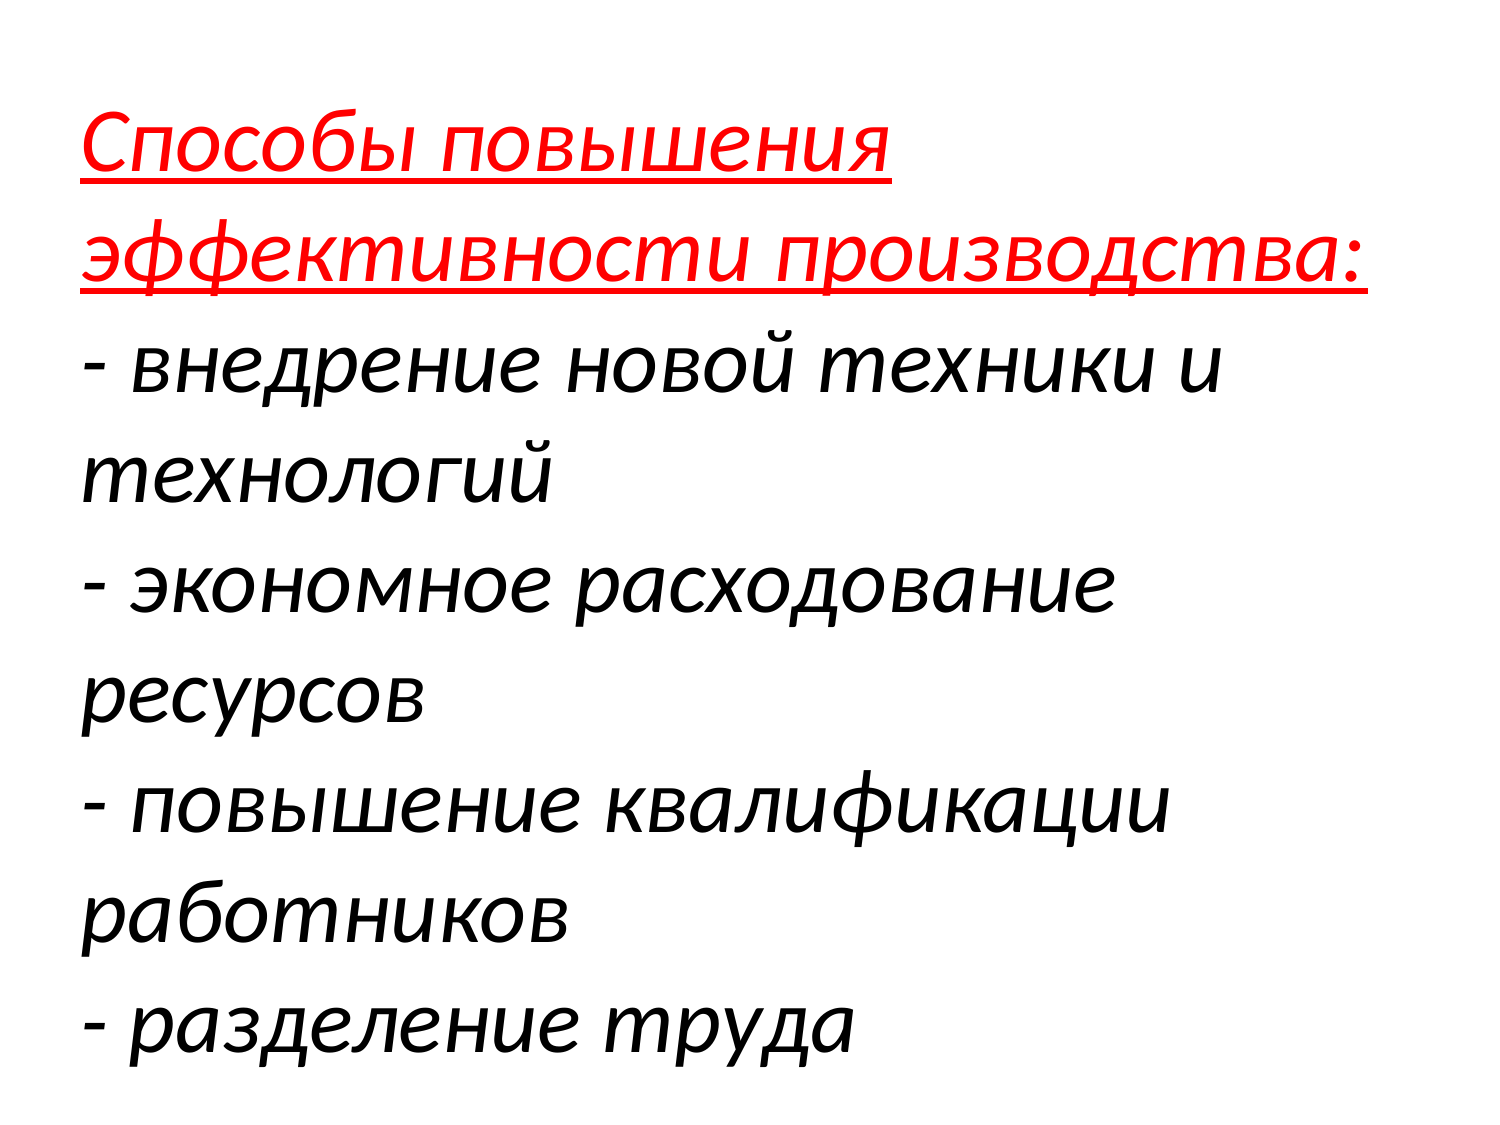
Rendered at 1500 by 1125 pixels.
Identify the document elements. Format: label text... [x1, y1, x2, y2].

title Способы повышения эффективности производства: - внедрение новой техники и технологий - экономное расходование ресурсов - повышение квалификации работников - разделение труда [64, 45, 1471, 1106]
